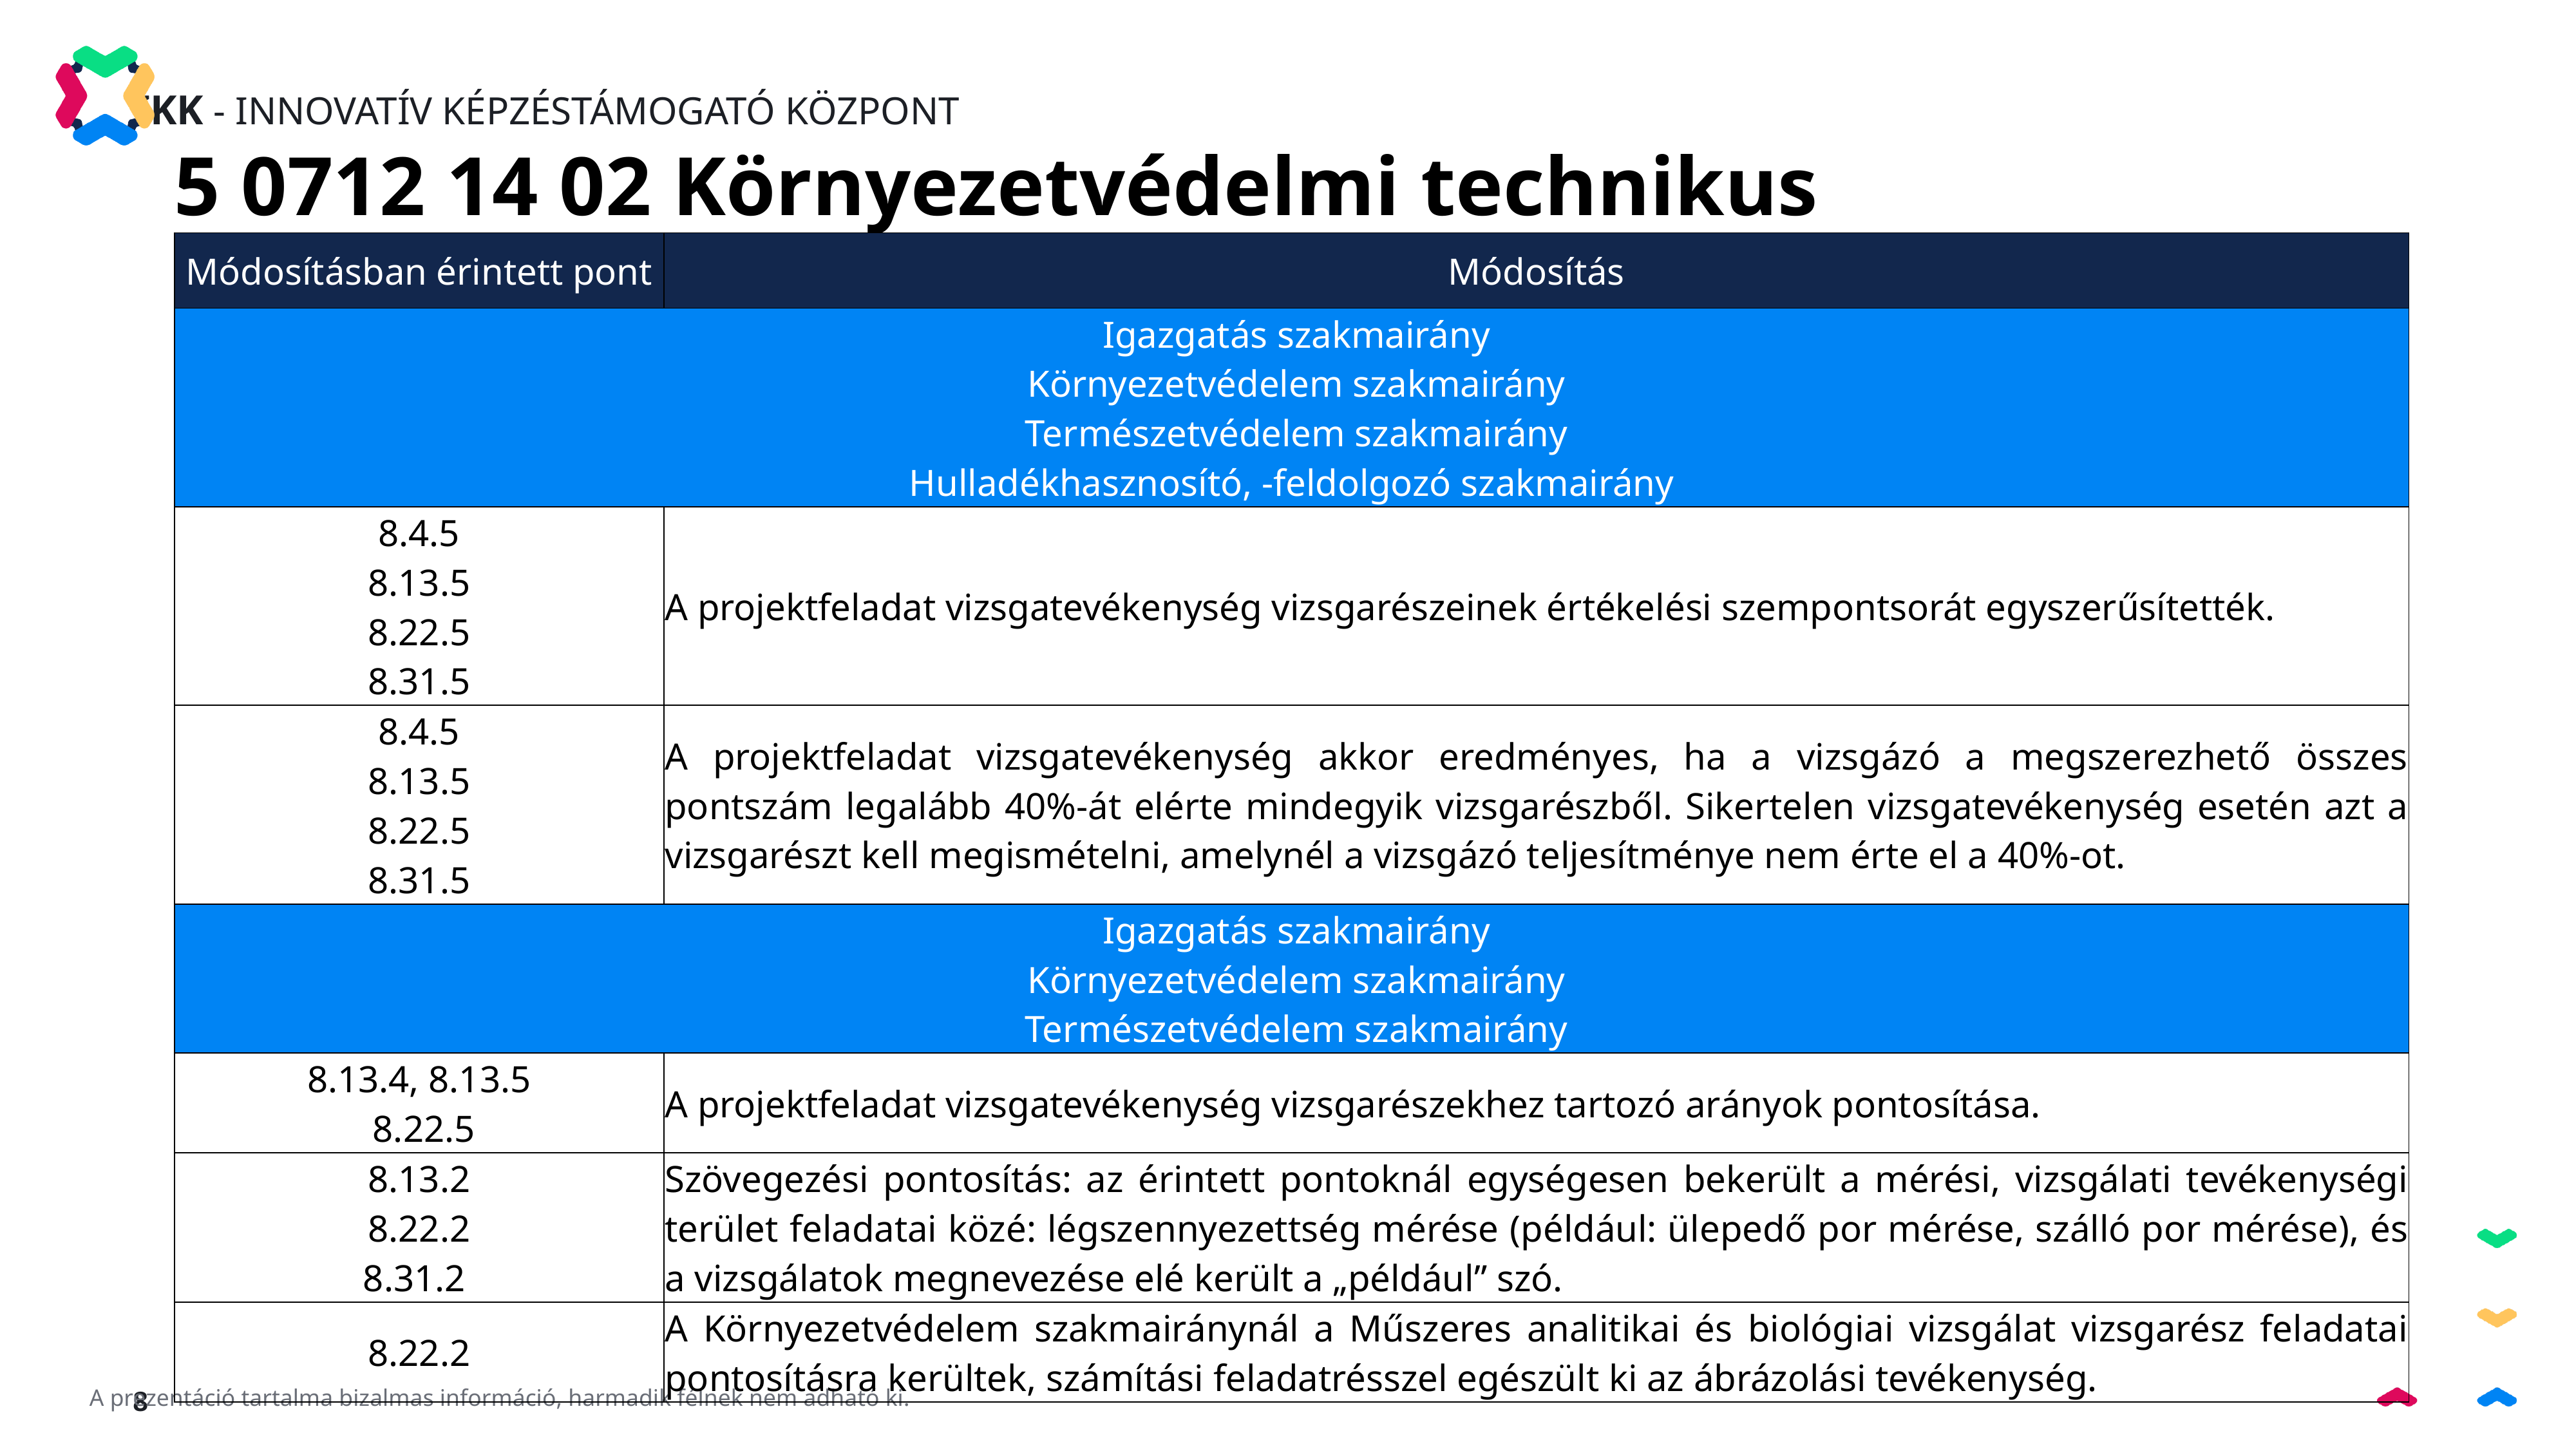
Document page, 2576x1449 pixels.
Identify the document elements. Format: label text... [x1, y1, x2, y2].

table_cell 8.4.5 8.13.5 8.22.5 8.31.5 [175, 507, 663, 705]
table_cell A projektfeladat vizsgatevékenység akkor eredményes, ha a vizsgázó a megszerezhető összes pontszám legalább 40%-át elérte mindegyik vizsgarészből. Sikertelen vizsgatevékenység esetén azt a vizsgarészt kell megismételni, amelynél a vizsgázó teljesítménye nem érte el a 40%-ot. [665, 706, 2409, 904]
table_cell 8.13.4, 8.13.5 8.22.5 [175, 1054, 663, 1152]
table_cell 8.4.5 8.13.5 8.22.5 8.31.5 [175, 706, 663, 904]
picture [2377, 1229, 2517, 1406]
table_header Módosításban érintett pont [175, 233, 663, 308]
picture [55, 46, 155, 146]
table_cell Igazgatás szakmairány Környezetvédelem szakmairány Természetvédelem szakmairány [175, 905, 2409, 1052]
table_cell Szövegezési pontosítás: az érintett pontoknál egységesen bekerült a mérési, vizsgálati tevékenységi terület feladatai közé: légszennyezettség mérése (például: ülepedő por mérése, szálló por mérése), és a vizsgálatok megnevezése elé került a „például” szó. [665, 1153, 2409, 1302]
table_header Módosítás [665, 233, 2409, 308]
list 5 0712 14 02 Környezetvédelmi technikus [174, 135, 2449, 213]
table_cell A Környezetvédelem szakmairánynál a Műszeres analitikai és biológiai vizsgálat vizsgarész feladatai pontosításra kerültek, számítási feladatrésszel egészült ki az ábrázolási tevékenység. [665, 1303, 2409, 1401]
table_cell 8.13.2 8.22.2 8.31.2 [175, 1153, 663, 1302]
table_cell A projektfeladat vizsgatevékenység vizsgarészekhez tartozó arányok pontosítása. [665, 1054, 2409, 1152]
table_cell Igazgatás szakmairány Környezetvédelem szakmairány Természetvédelem szakmairány Hulladékhasznosító, -feldolgozó szakmairány [175, 308, 2409, 506]
table_cell A projektfeladat vizsgatevékenység vizsgarészeinek értékelési szempontsorát egyszerűsítették. [665, 507, 2409, 705]
table_cell 8.22.2 [175, 1303, 663, 1401]
